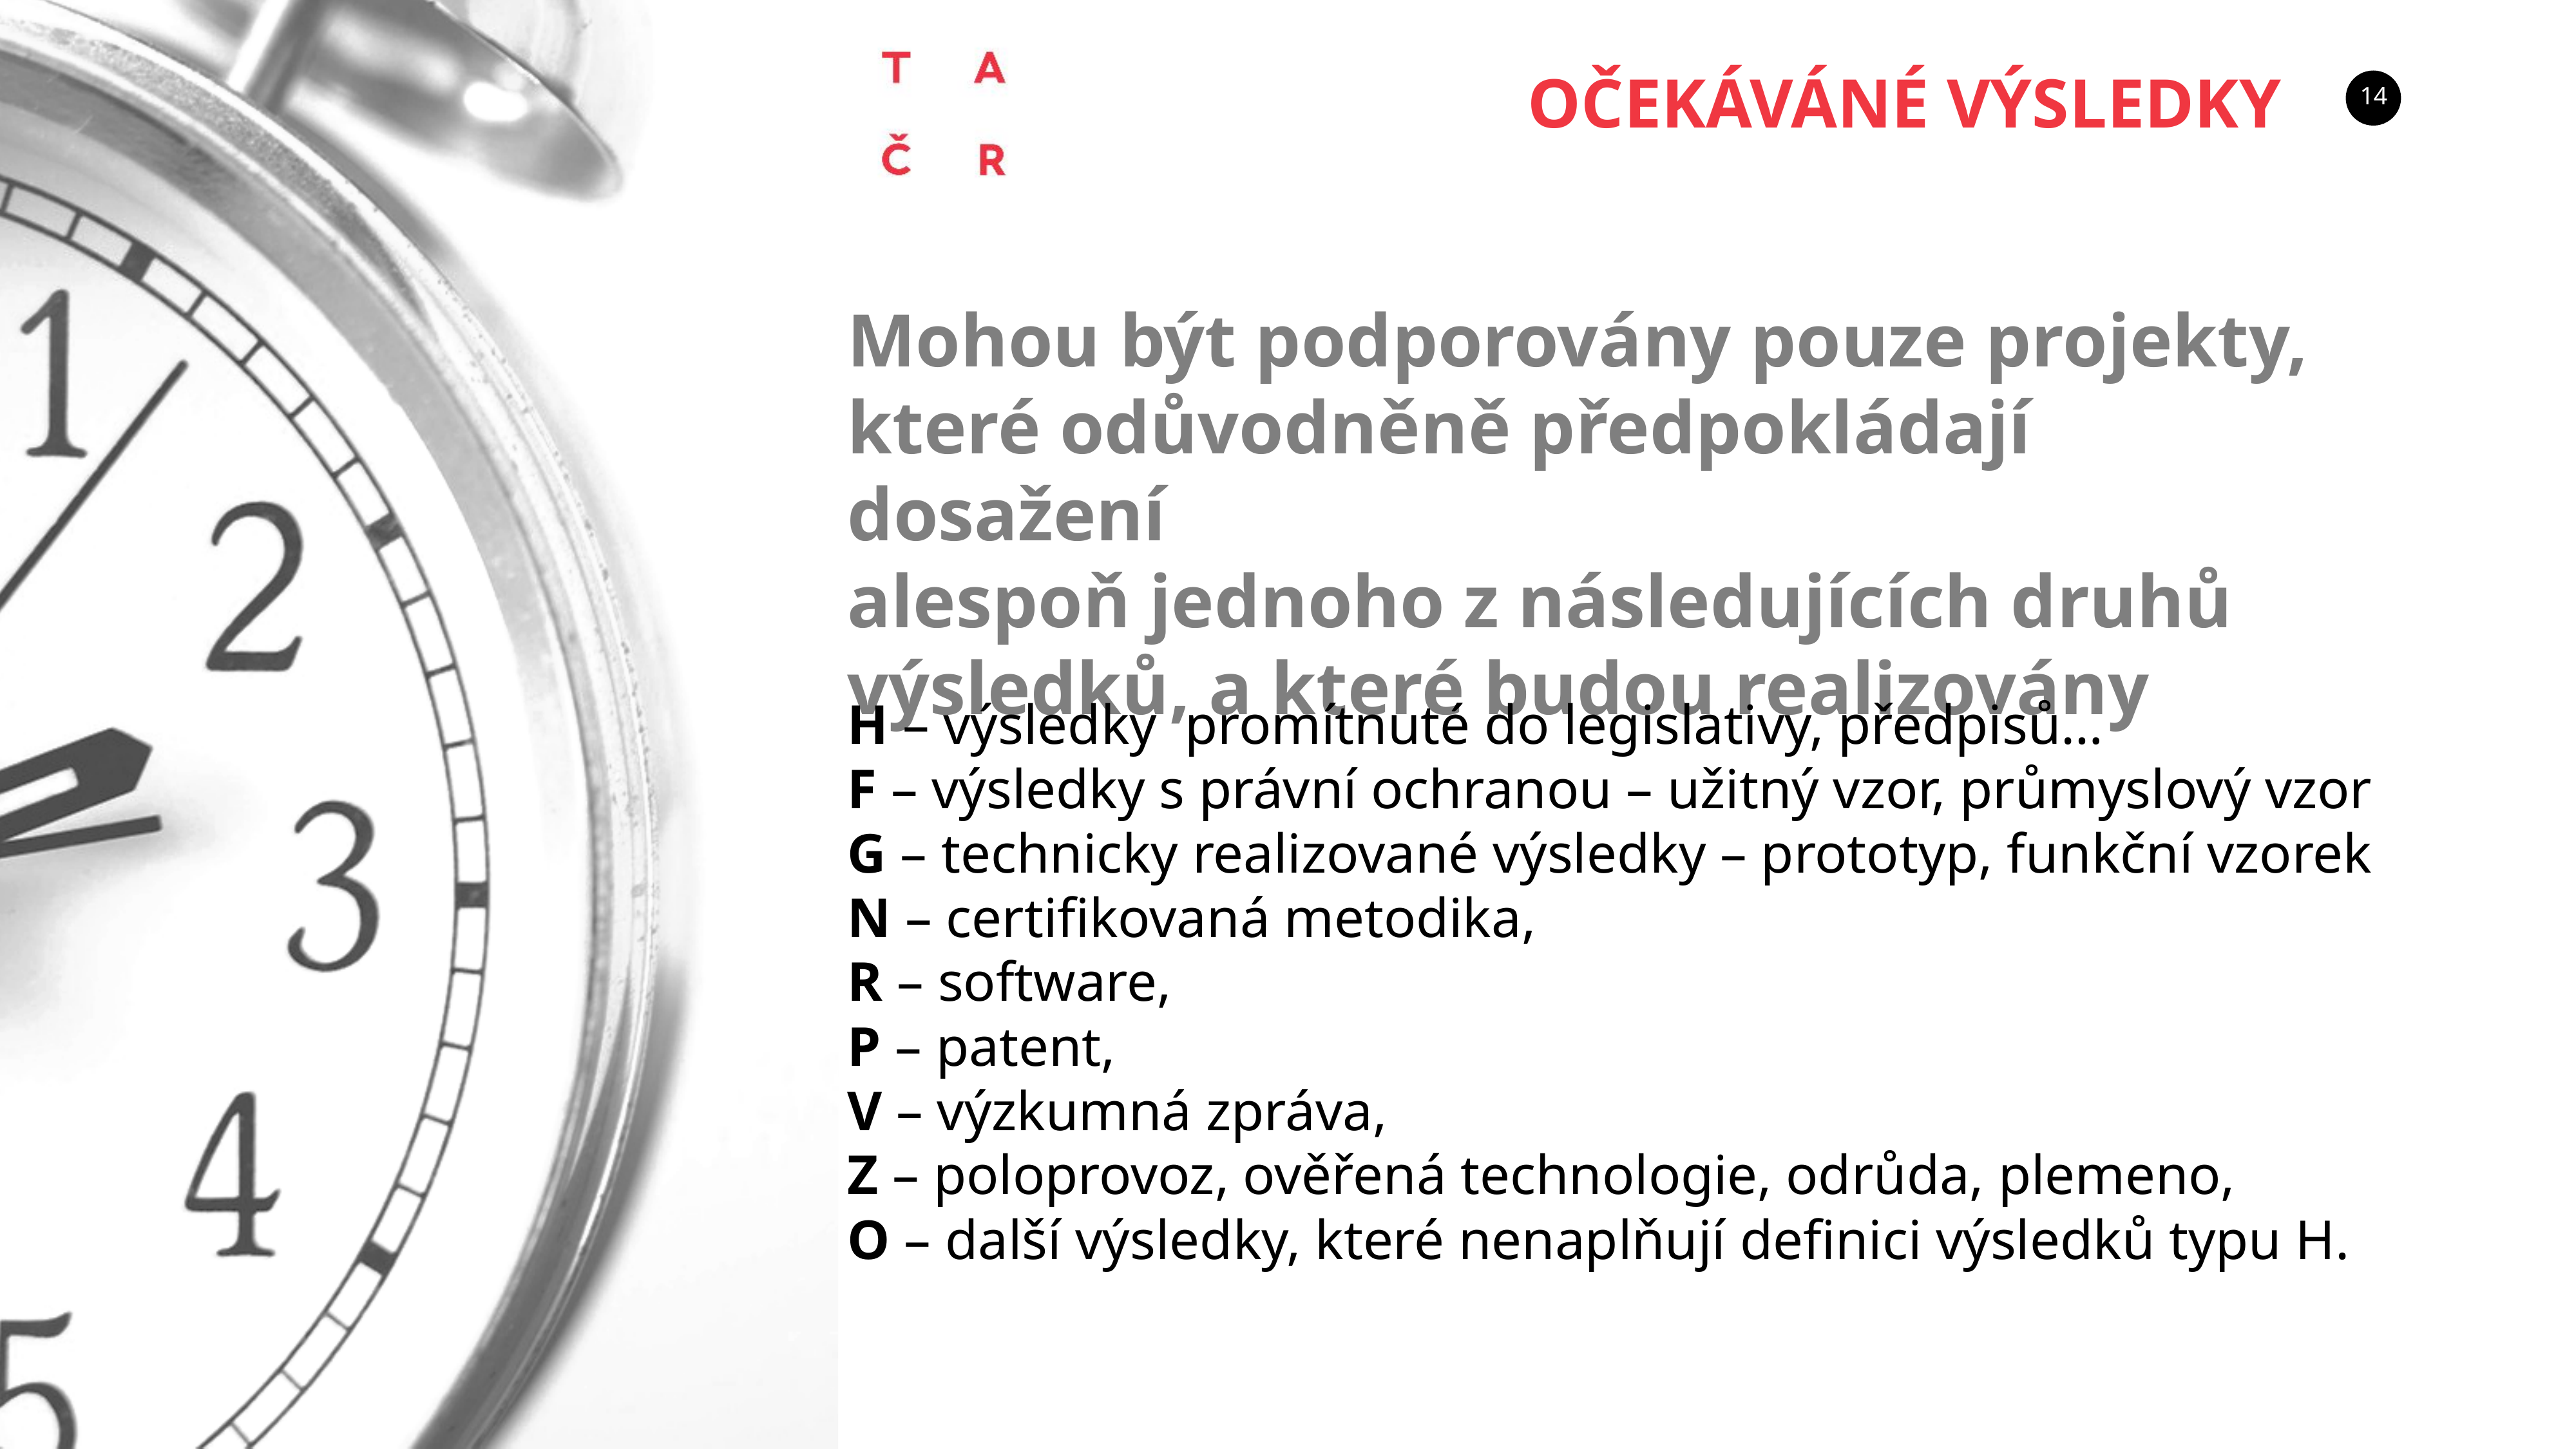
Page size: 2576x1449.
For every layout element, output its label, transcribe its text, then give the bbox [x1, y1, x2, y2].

text_box H – výsledky promítnuté do legislativy, předpisů… F – výsledky s právní ochranou – užitný vzor, průmyslový vzor G – technicky realizované výsledky – prototyp, funkční vzorek N – certifikovaná metodika, R – software, P – patent, V – výzkumná zpráva, Z – poloprovoz, ověřená technologie, odrůda, plemeno, O – další výsledky, které nenaplňují definici výsledků typu H. [839, 685, 2576, 1274]
text_box Mohou být podporovány pouze projekty, které odůvodněně předpokládají dosažení alespoň jednoho z následujících druhů výsledků, a které budou realizovány [839, 289, 2324, 685]
text_box OČEKÁVÁNÉ VÝSLEDKY [1518, 56, 2291, 146]
picture [0, 0, 1058, 1449]
